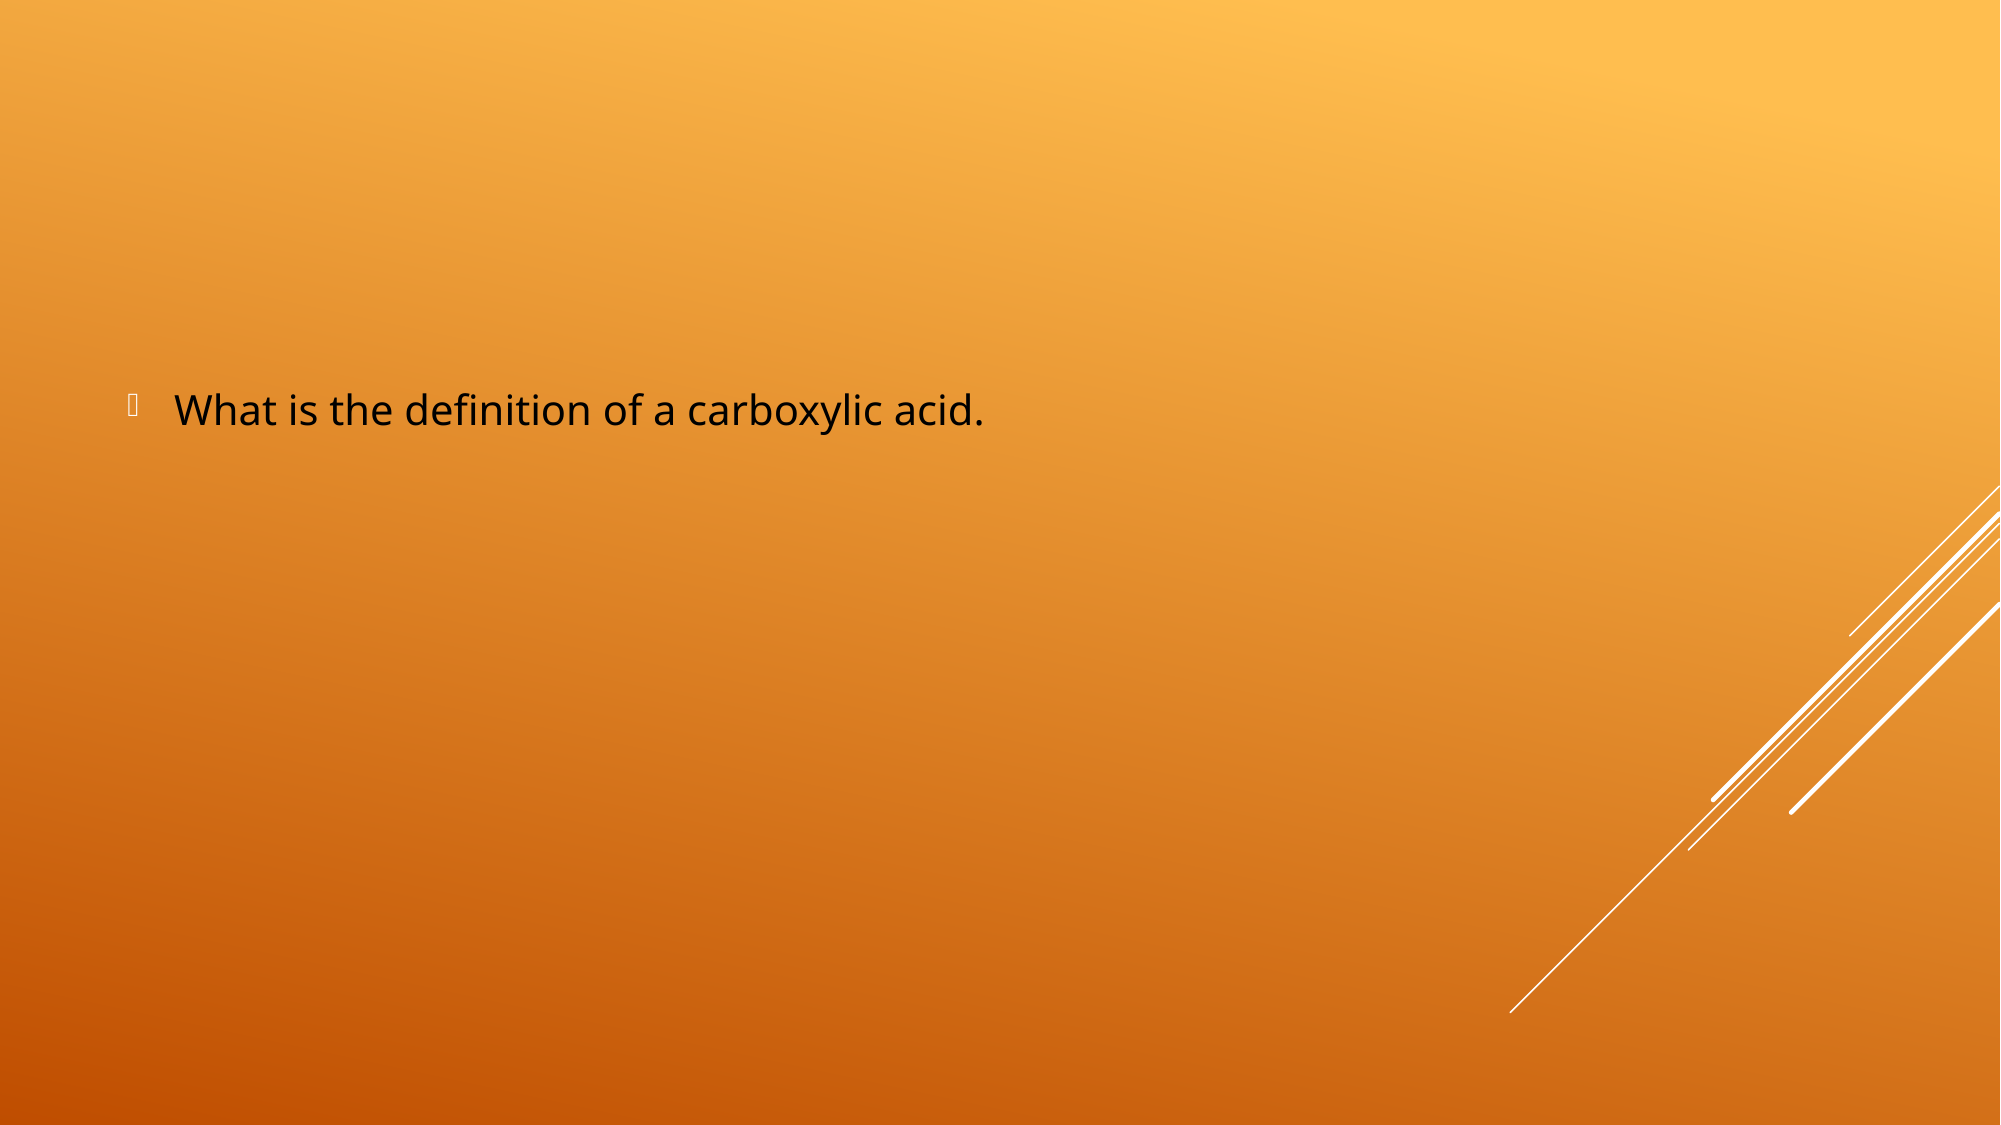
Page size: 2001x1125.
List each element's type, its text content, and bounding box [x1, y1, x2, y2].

list What is the definition of a carboxylic acid. [112, 112, 1513, 706]
